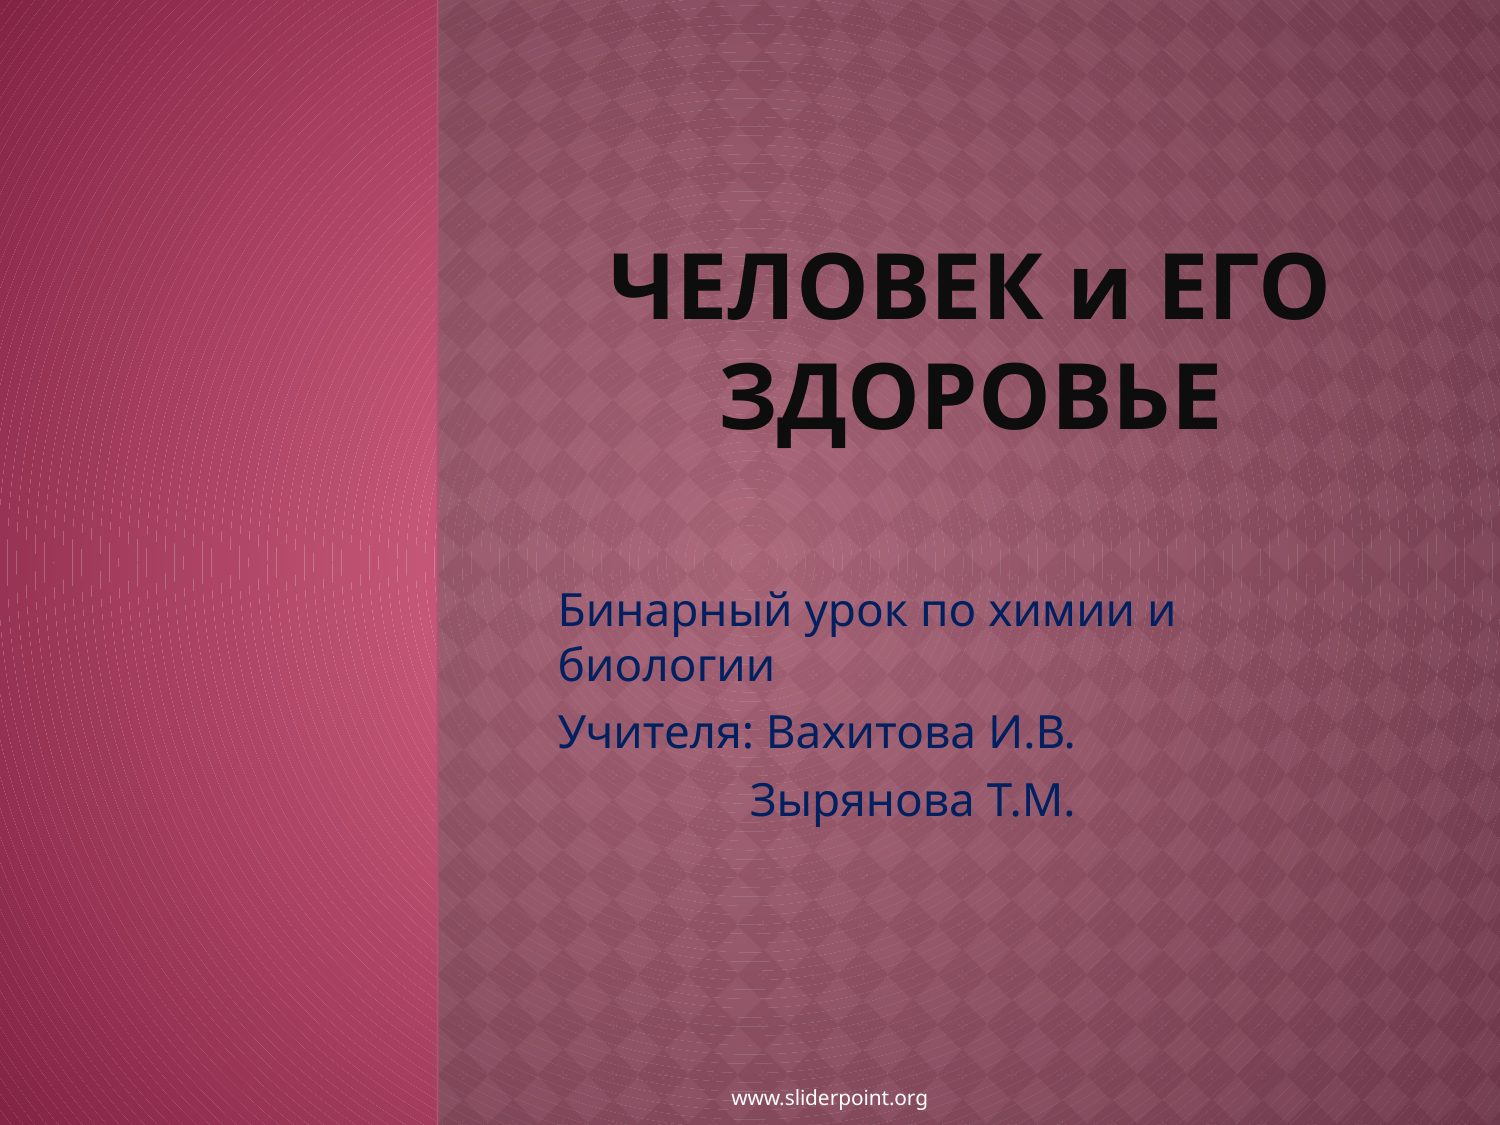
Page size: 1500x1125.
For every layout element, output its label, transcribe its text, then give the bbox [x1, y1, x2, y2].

title ЧЕЛОВЕК и ЕГО ЗДОРОВЬЕ [552, 87, 1390, 558]
subtitle Бинарный урок по химии и биологии Учителя: Вахитова И.В. Зырянова Т.М. [550, 580, 1390, 961]
footer www.sliderpoint.org [462, 1075, 943, 1114]
